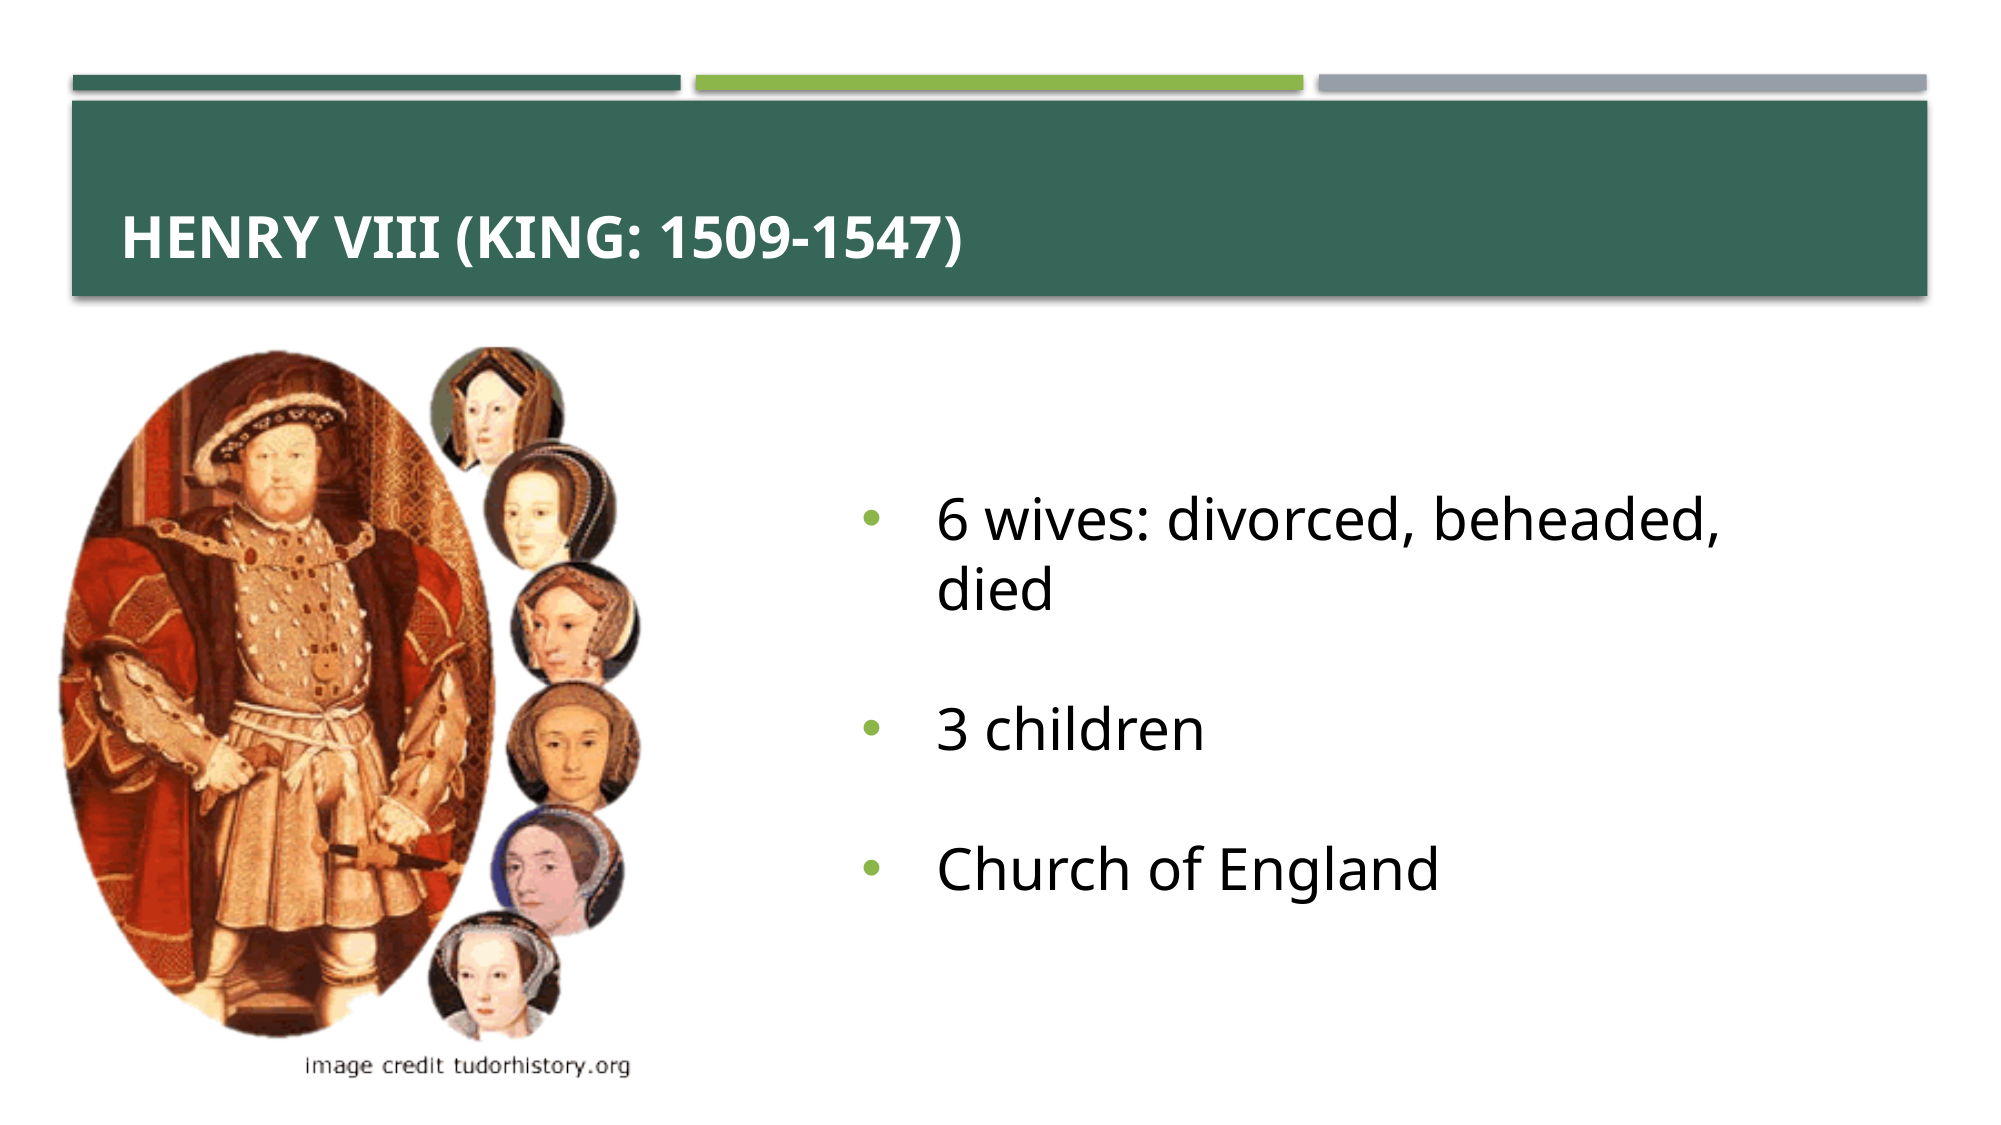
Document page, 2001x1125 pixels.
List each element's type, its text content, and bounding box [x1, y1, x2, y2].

title Henry VIII (king: 1509-1547) [105, 59, 1863, 278]
text_box 6 wives: divorced, beheaded, died 3 children Church of England [846, 334, 1847, 910]
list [55, 334, 648, 1084]
